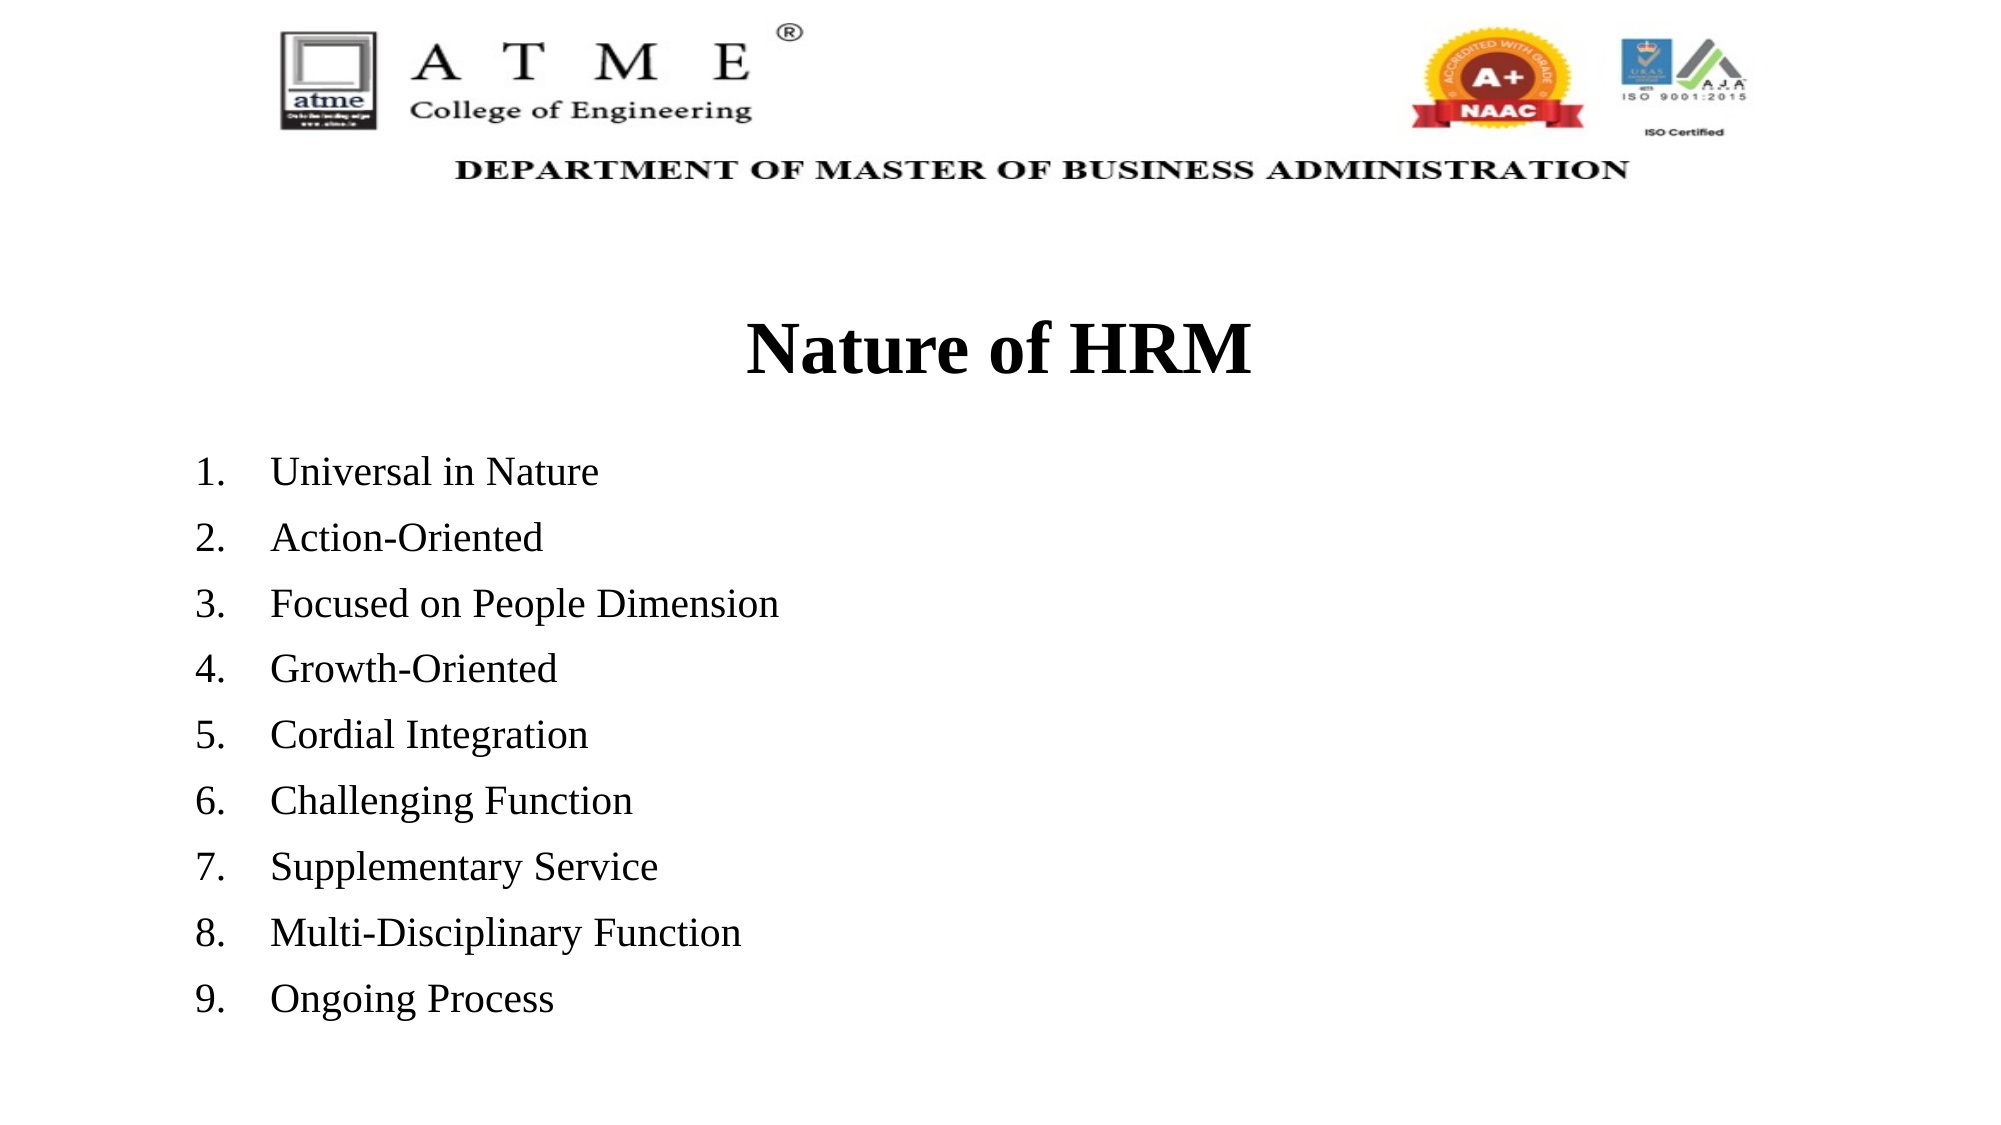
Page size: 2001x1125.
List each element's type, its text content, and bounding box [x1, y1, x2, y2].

title Nature of HRM [137, 59, 1863, 639]
list Universal in Nature Action-Oriented Focused on People Dimension Growth-Oriented Cordial Integration Challenging Function Supplementary Service Multi-Disciplinary Function Ongoing Process [180, 441, 1830, 1049]
picture [272, 22, 1802, 59]
